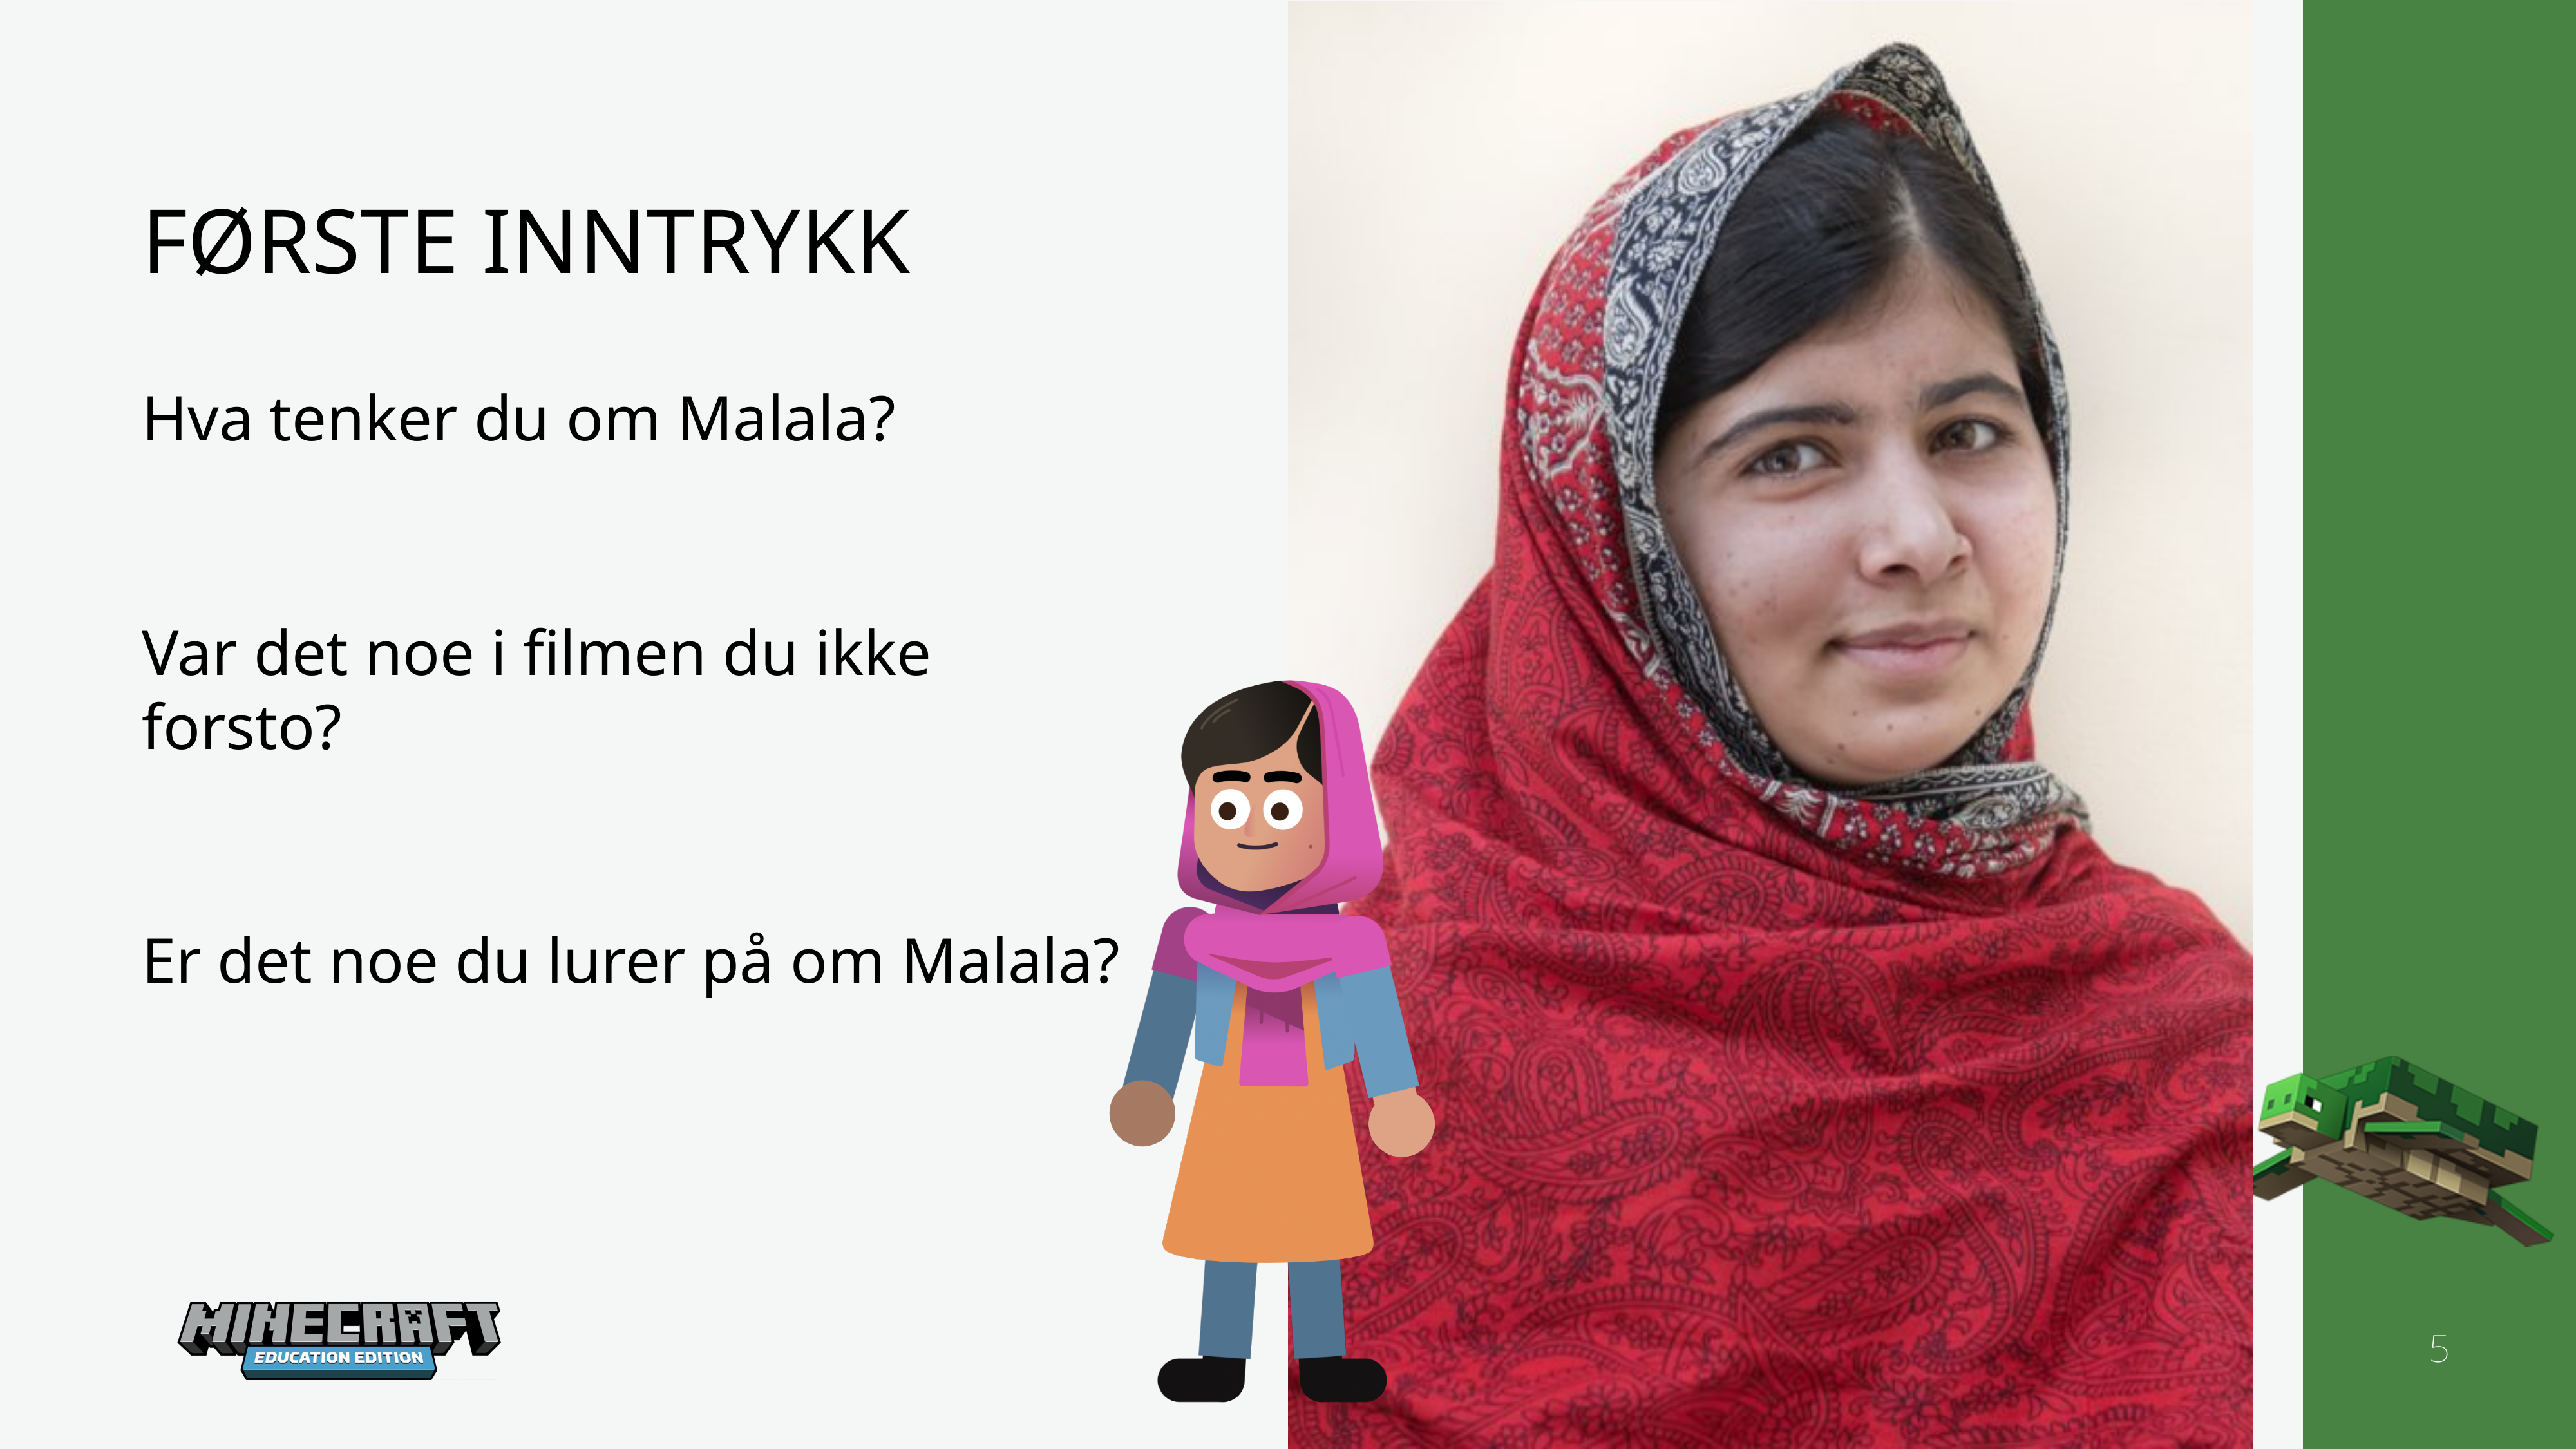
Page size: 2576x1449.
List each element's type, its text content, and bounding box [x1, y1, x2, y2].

picture [724, 1, 2554, 1449]
list Hva tenker du om Malala? Var det noe i filmen du ikke forsto? Er det noe du lurer på om Malala? [115, 352, 1174, 1342]
picture [177, 1342, 501, 1380]
text_box FØRSTE INNTRYKK [116, 158, 1135, 348]
slide_number 5 [2401, 1298, 2478, 1403]
